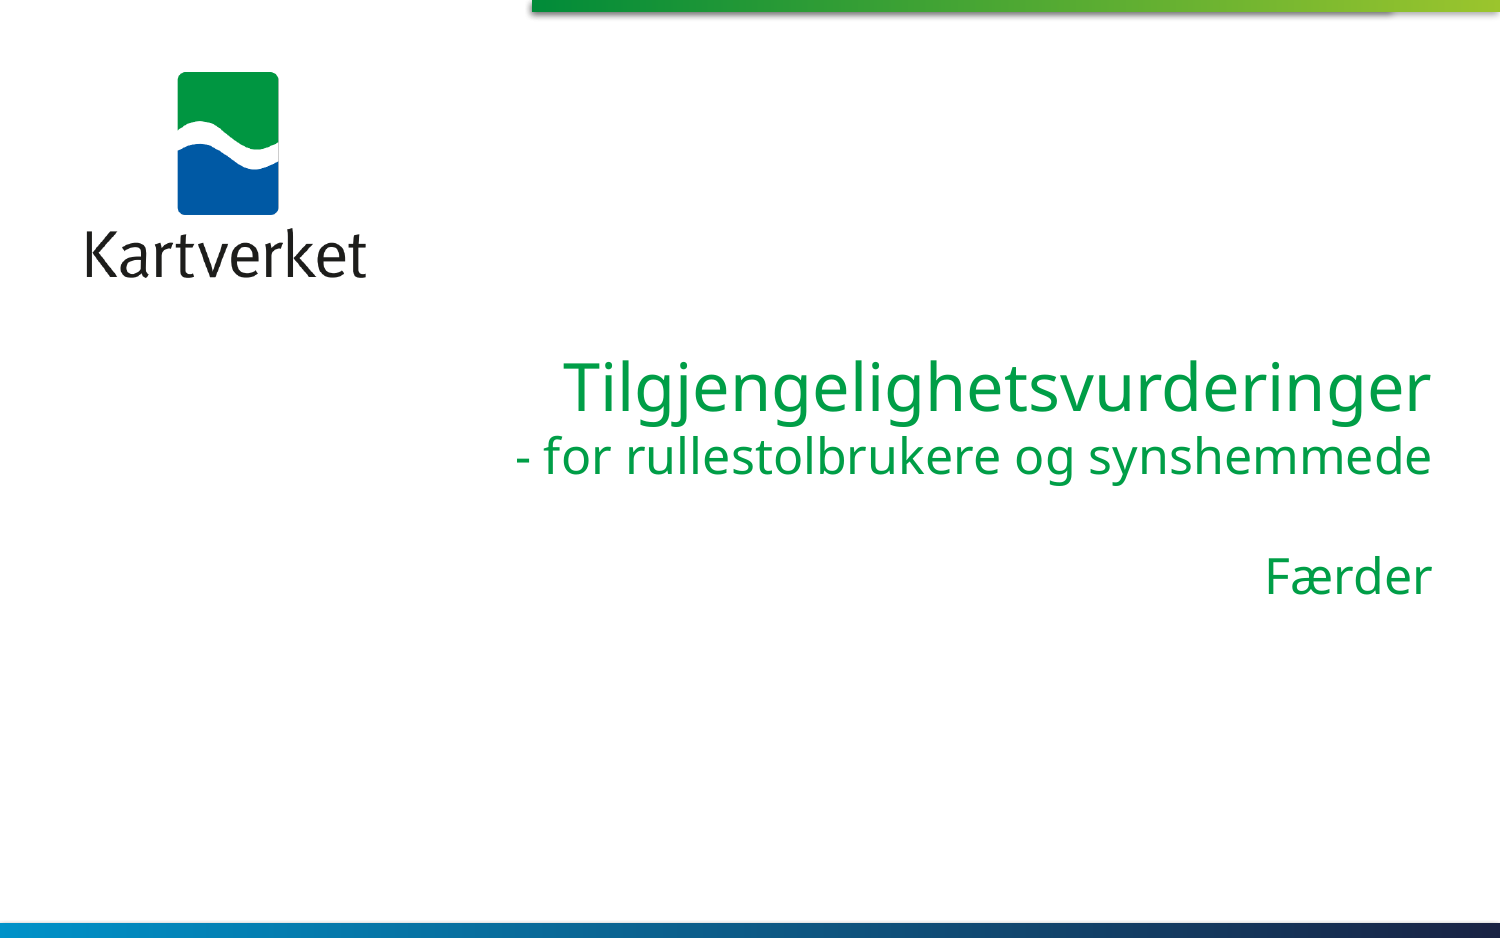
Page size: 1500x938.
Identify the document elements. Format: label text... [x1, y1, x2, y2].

text_box Tilgjengelighetsvurderinger - for rullestolbrukere og synshemmede Færder [66, 337, 1449, 613]
